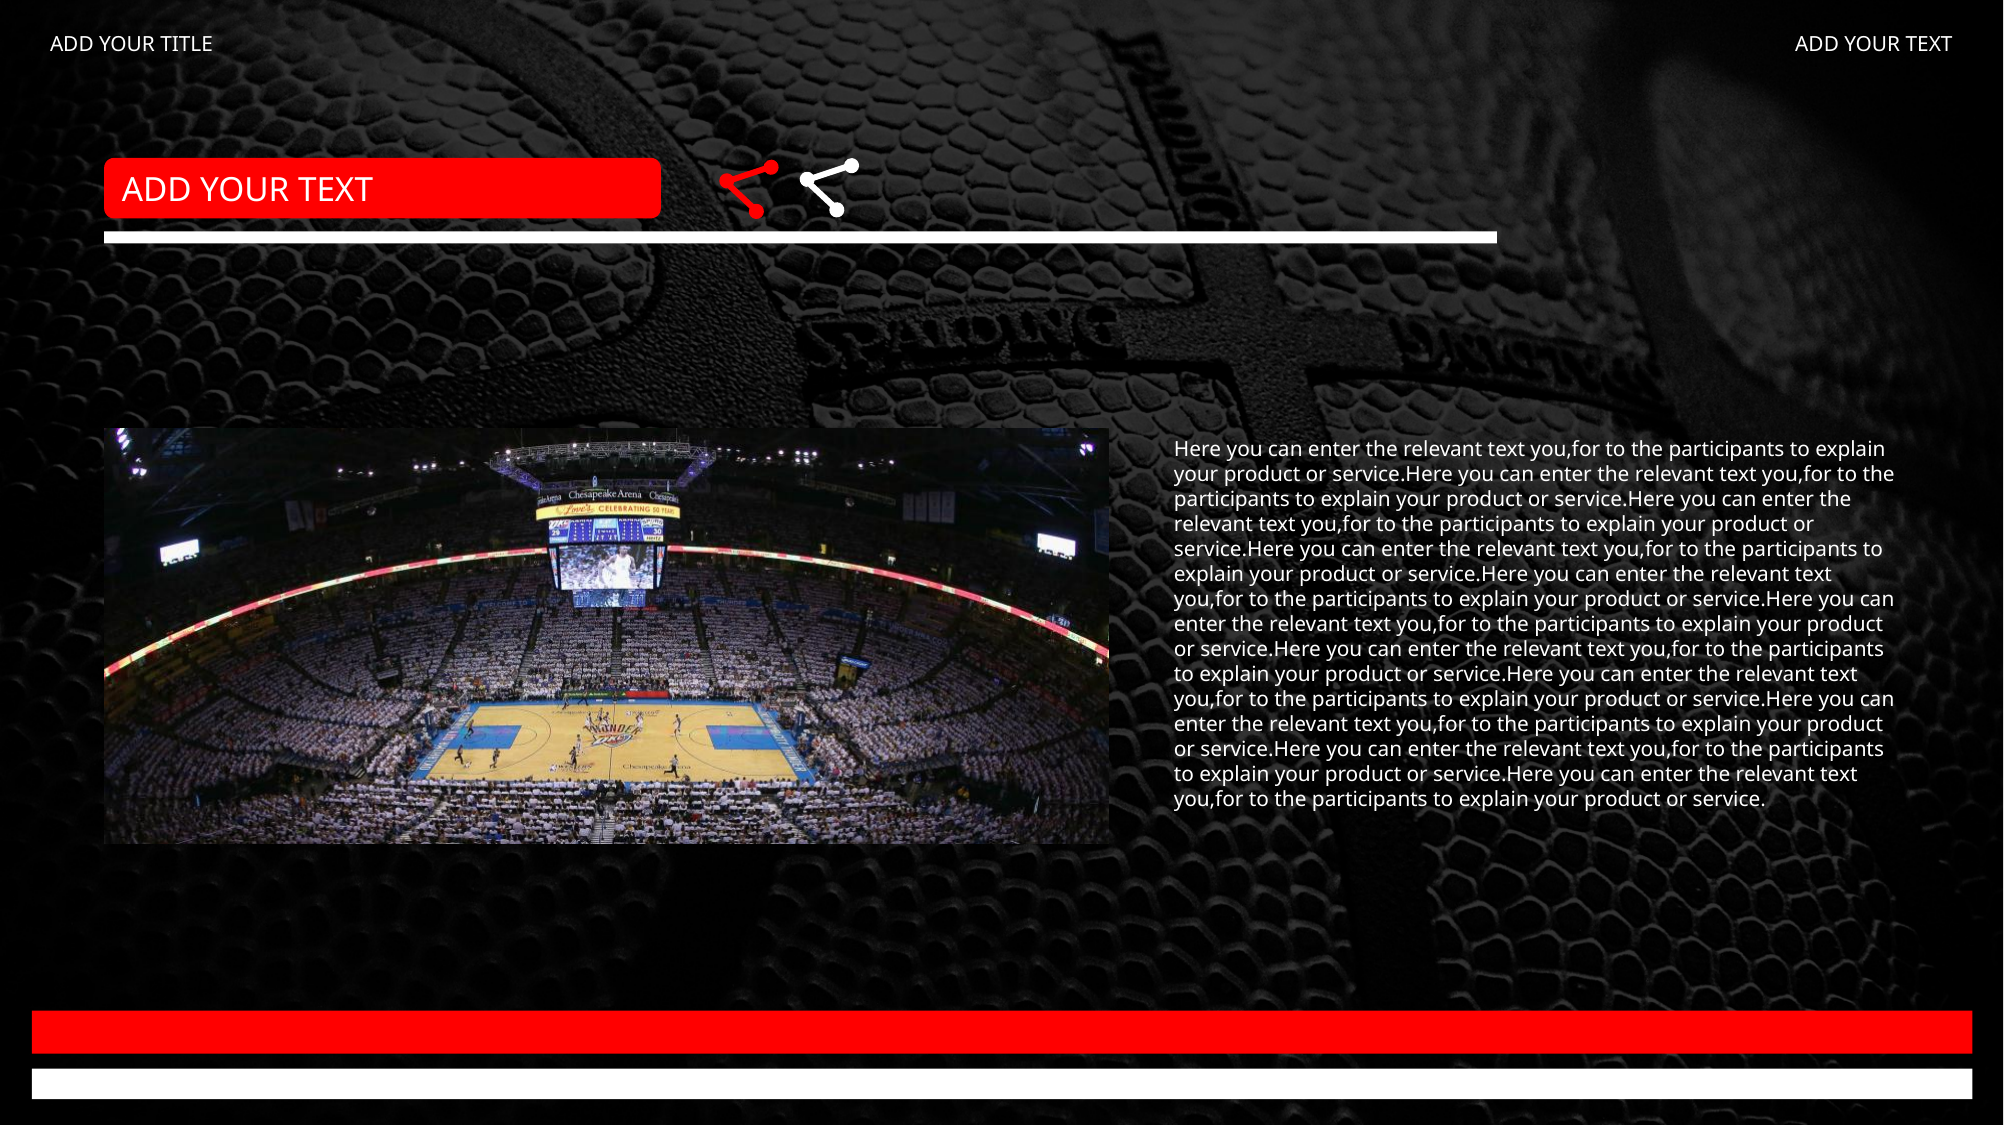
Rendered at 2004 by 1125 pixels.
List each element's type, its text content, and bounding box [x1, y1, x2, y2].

text_box [31, 1010, 1973, 1054]
text_box [719, 159, 779, 219]
text_box Here you can enter the relevant text you,for to the participants to explain your product or service.Here you can enter the relevant text you,for to the participants to explain your product or service.Here you can enter the relevant text you,for to the participants to explain your product or service.Here you can enter the relevant text you,for to the participants to explain your product or service.Here you can enter the relevant text you,for to the participants to explain your product or service.Here you can enter the relevant text you,for to the participants to explain your product or service.Here you can enter the relevant text you,for to the participants to explain your product or service.Here you can enter the relevant text you,for to the participants to explain your product or service.Here you can enter the relevant text you,for to the participants to explain your product or service.Here you can enter the relevant text you,for to the participants to explain your product or service.Here you can enter the relevant text you,for to the participants to explain your product or service. [1159, 428, 1917, 818]
picture [0, 0, 2004, 1125]
text_box ADD YOUR TEXT [1780, 23, 1968, 64]
text_box [104, 231, 1497, 244]
text_box ADD YOUR TITLE [35, 23, 228, 64]
text_box ADD YOUR TEXT [104, 157, 661, 219]
text_box [31, 1068, 1973, 1100]
text_box [104, 428, 1109, 844]
text_box [799, 158, 860, 218]
